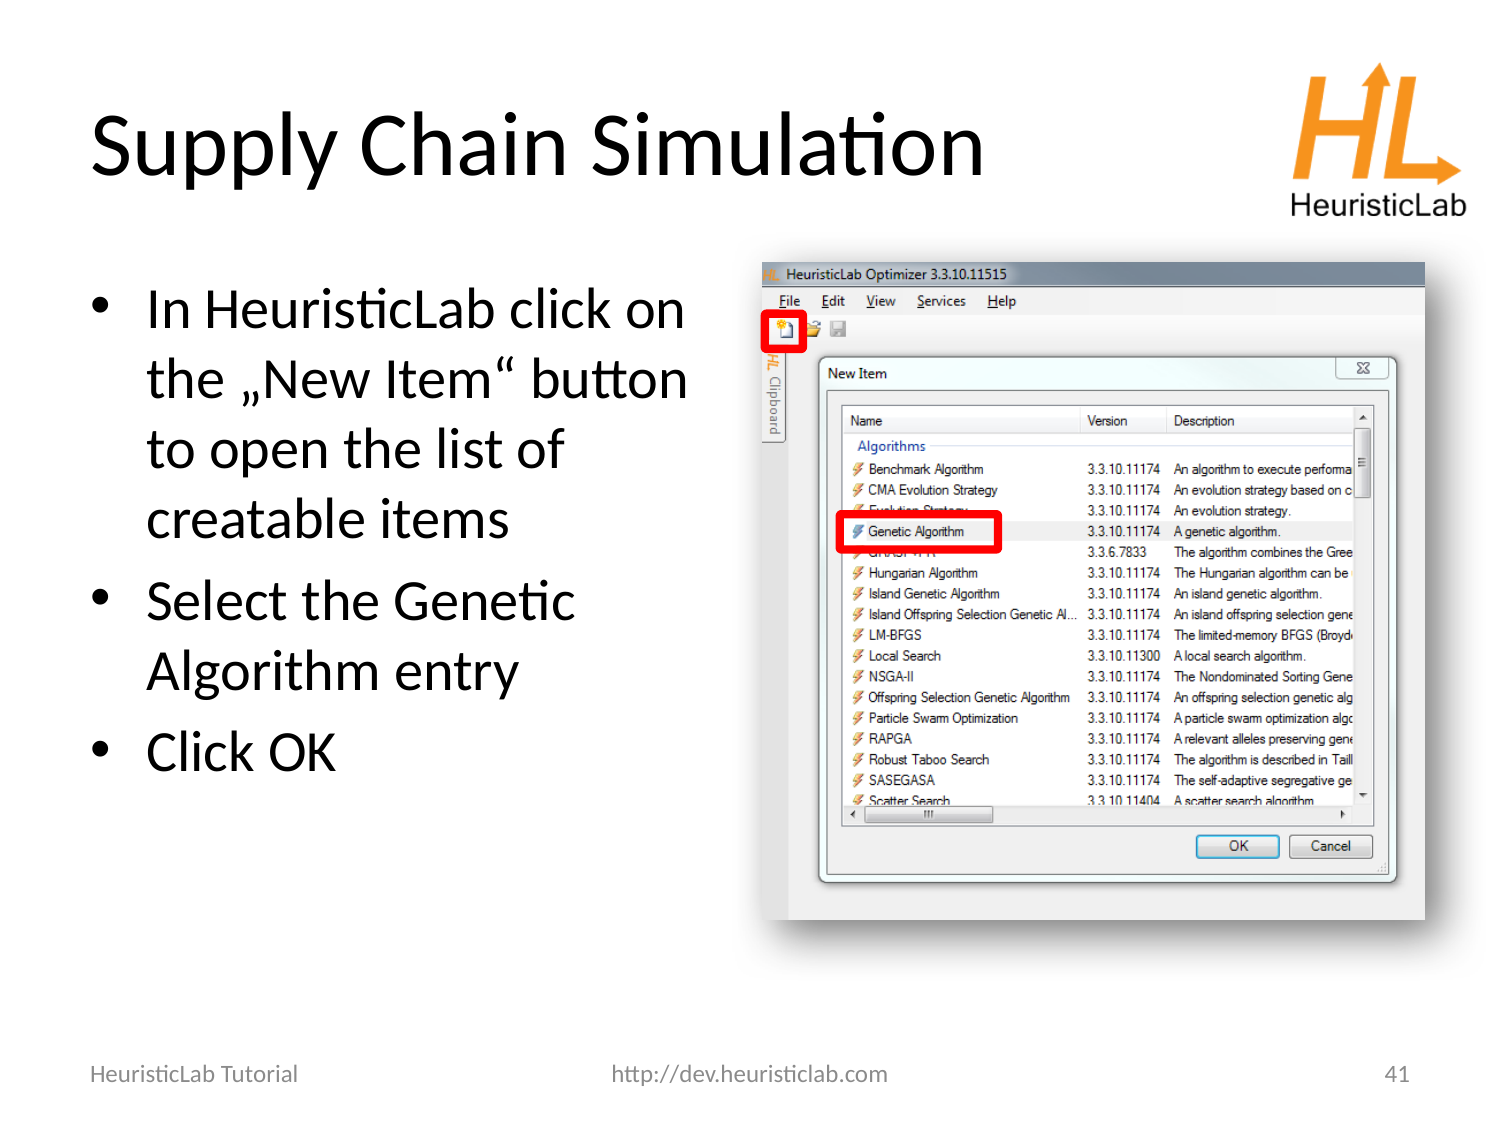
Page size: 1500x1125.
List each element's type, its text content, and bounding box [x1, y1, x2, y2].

slide_number HeuristicLab Tutorial [75, 1042, 425, 1103]
title Supply Chain Simulation [75, 45, 1282, 233]
list In HeuristicLab click on the „New Item“ button to open the list of creatable items Select the Genetic Algorithm entry Click OK [75, 262, 738, 1005]
picture [762, 262, 1426, 920]
picture [1281, 27, 1474, 244]
footer http://dev.heuristiclab.com [512, 1042, 988, 1103]
slide_number 41 [1074, 1042, 1425, 1103]
